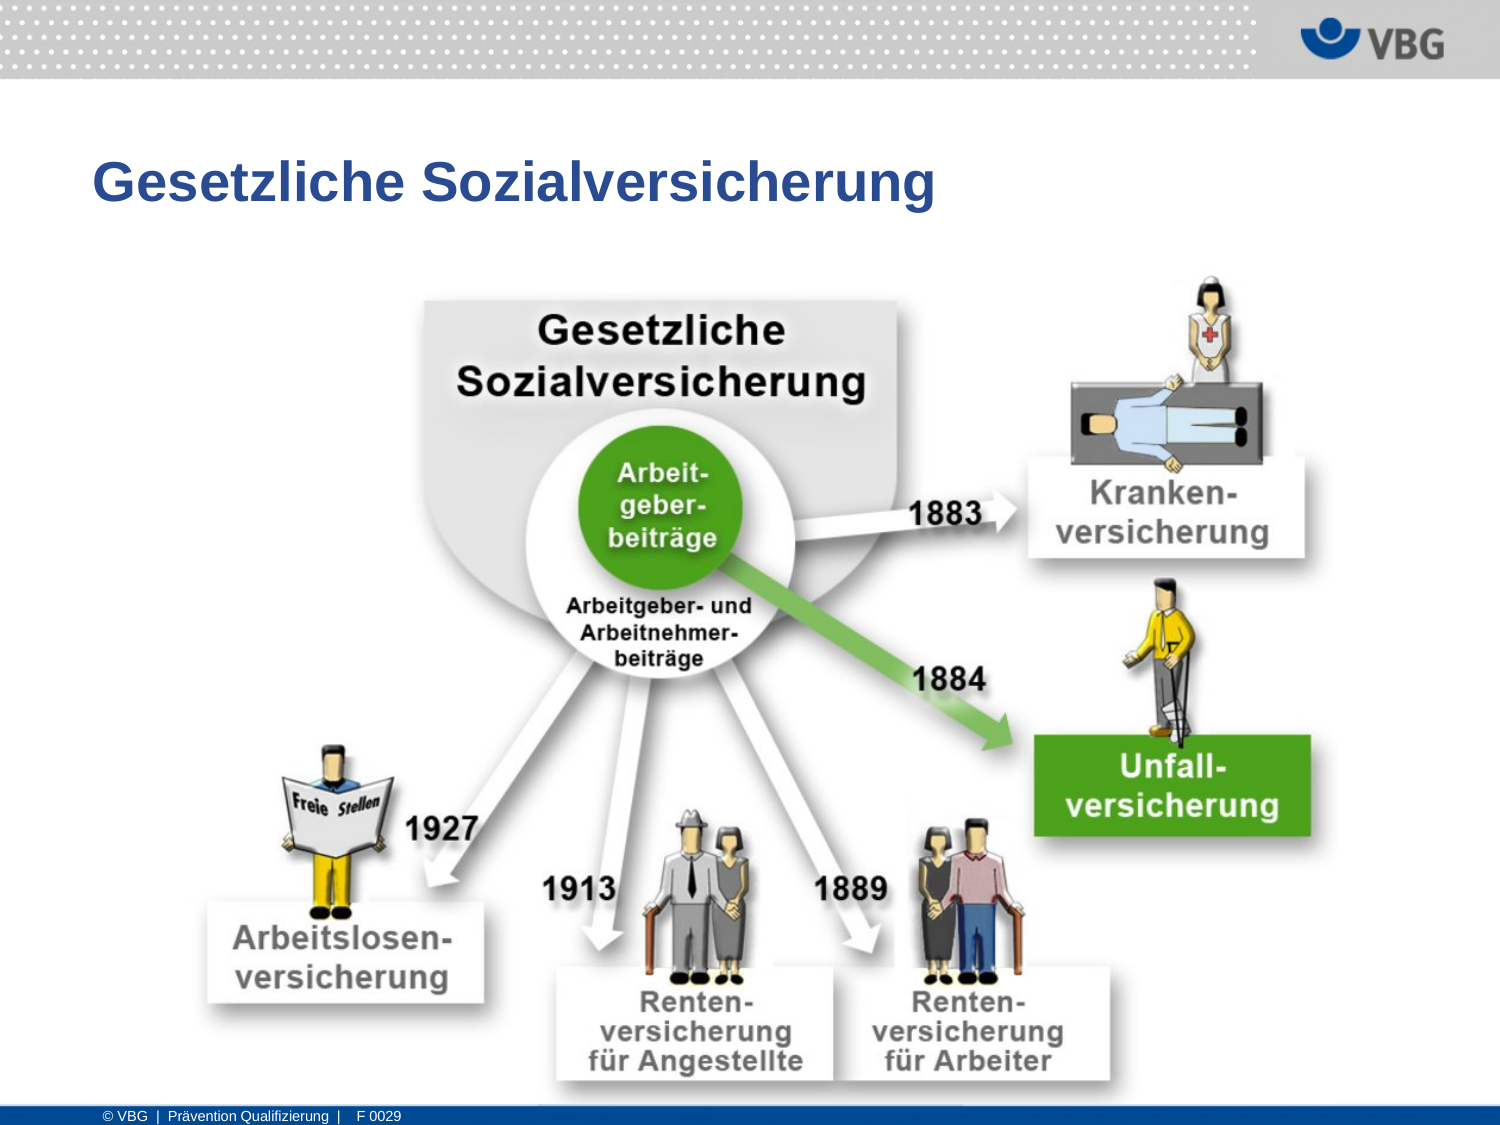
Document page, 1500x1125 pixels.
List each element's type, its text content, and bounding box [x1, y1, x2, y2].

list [162, 270, 1338, 1104]
title Gesetzliche Sozialversicherung [92, 112, 1410, 254]
picture [0, 0, 1500, 1125]
list F 0029 [356, 1108, 547, 1125]
